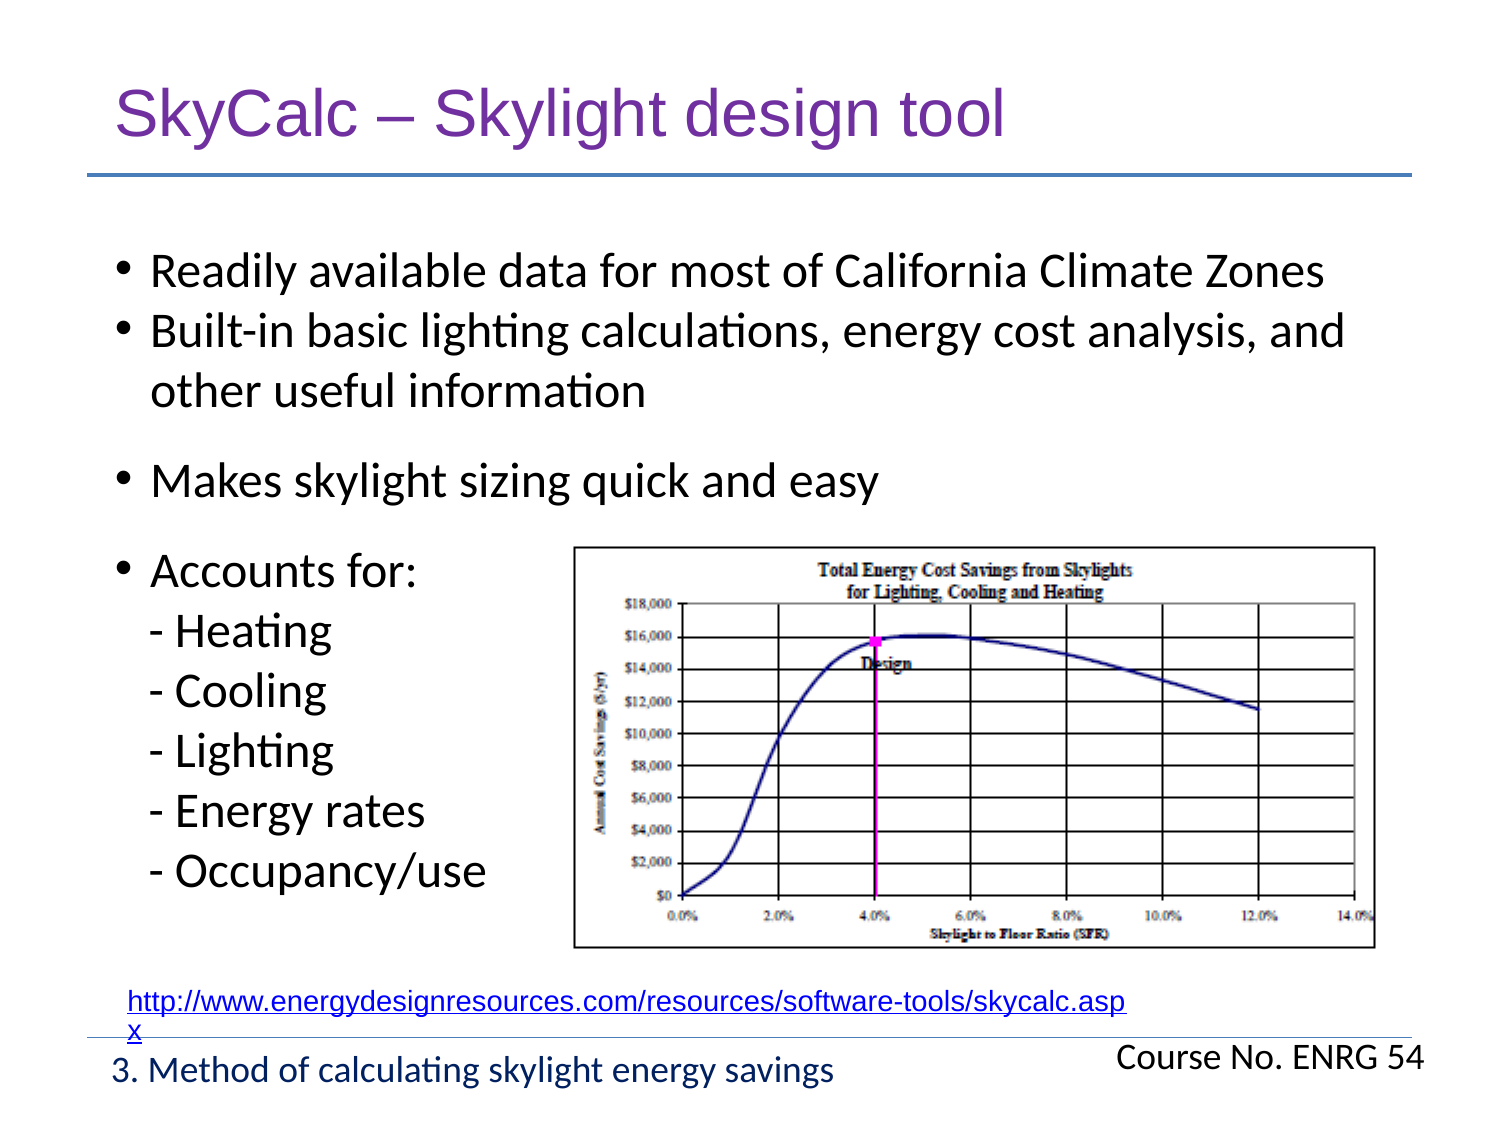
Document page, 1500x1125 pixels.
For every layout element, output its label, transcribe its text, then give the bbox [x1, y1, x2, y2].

text_box http://www.energydesignresources.com/resources/software-tools/skycalc.aspx [112, 974, 1150, 1025]
picture [562, 537, 1388, 962]
text_box Course No. ENRG 54 [1101, 1024, 1441, 1085]
text_box 3. Method of calculating skylight energy savings [96, 1046, 851, 1098]
text_box Readily available data for most of California Climate Zones Built-in basic lighting calculations, energy cost analysis, and other useful information Makes skylight sizing quick and easy Accounts for: - Heating - Cooling - Lighting - Energy rates - Occupancy/use [99, 199, 1413, 905]
text_box SkyCalc – Skylight design tool [99, 62, 1375, 158]
